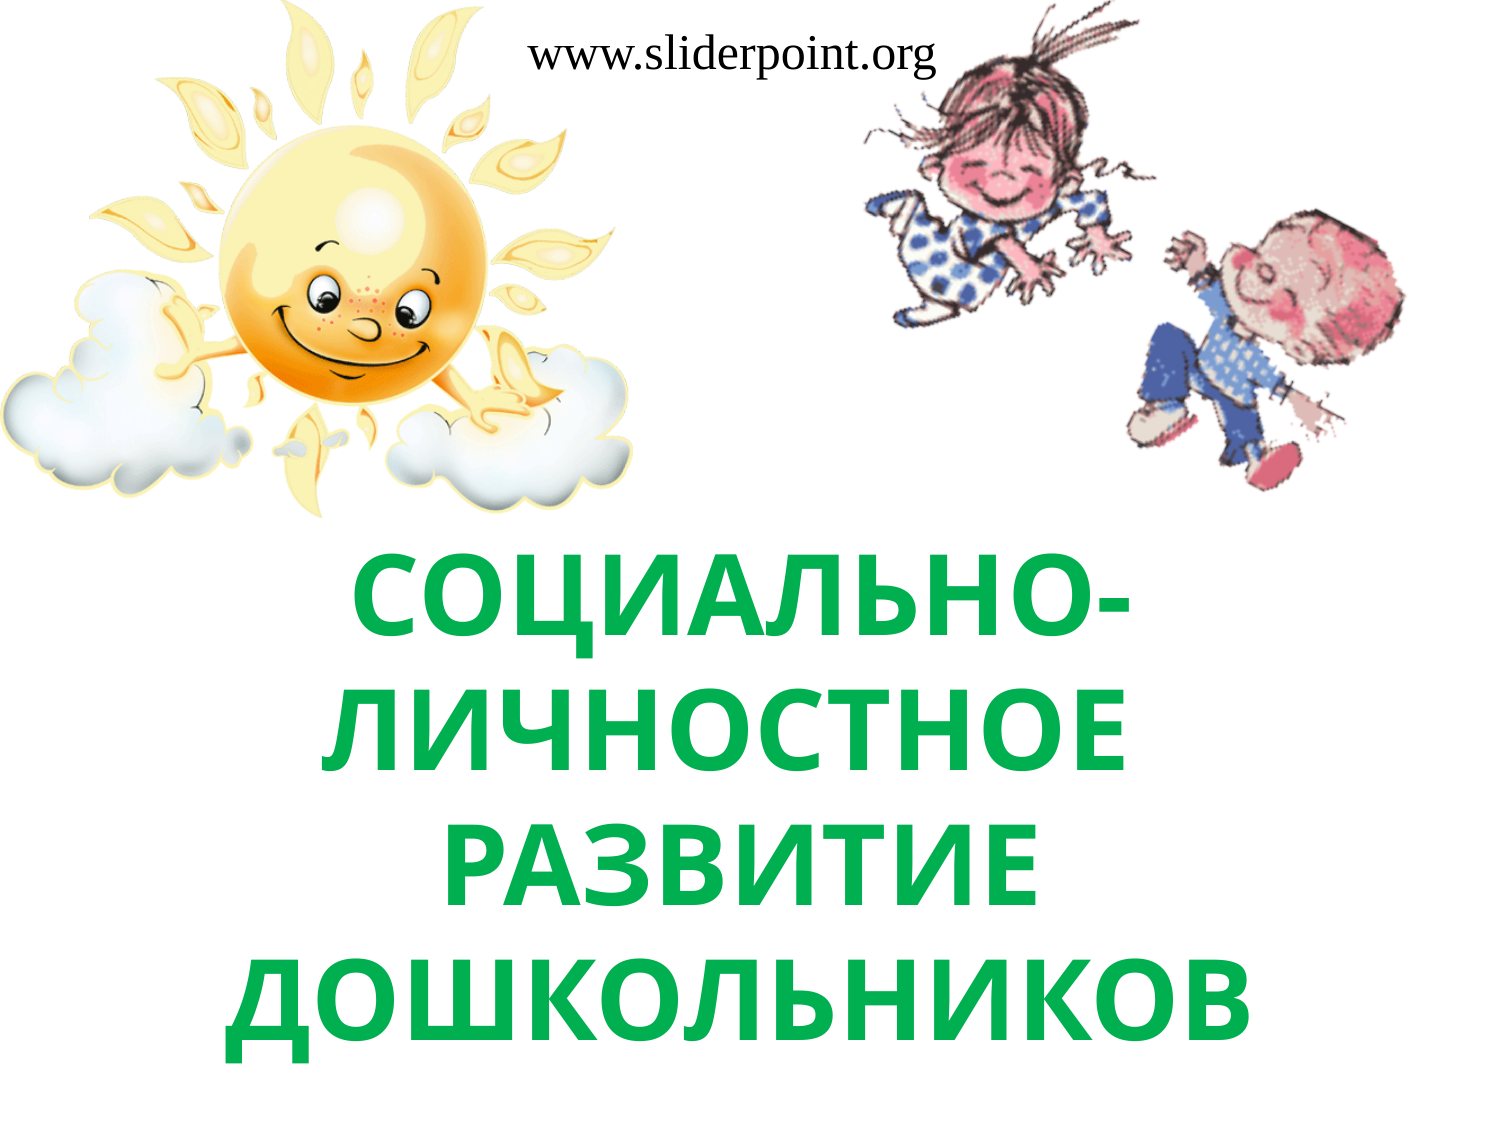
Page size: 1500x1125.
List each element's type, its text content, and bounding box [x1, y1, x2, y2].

footer www.sliderpoint.org [637, 12, 1063, 60]
subtitle СОЦИАЛЬНО-ЛИЧНОСТНОЕ РАЗВИТИЕ ДОШКОЛЬНИКОВ [46, 515, 1435, 961]
picture [0, 0, 633, 519]
picture [764, 0, 1499, 564]
